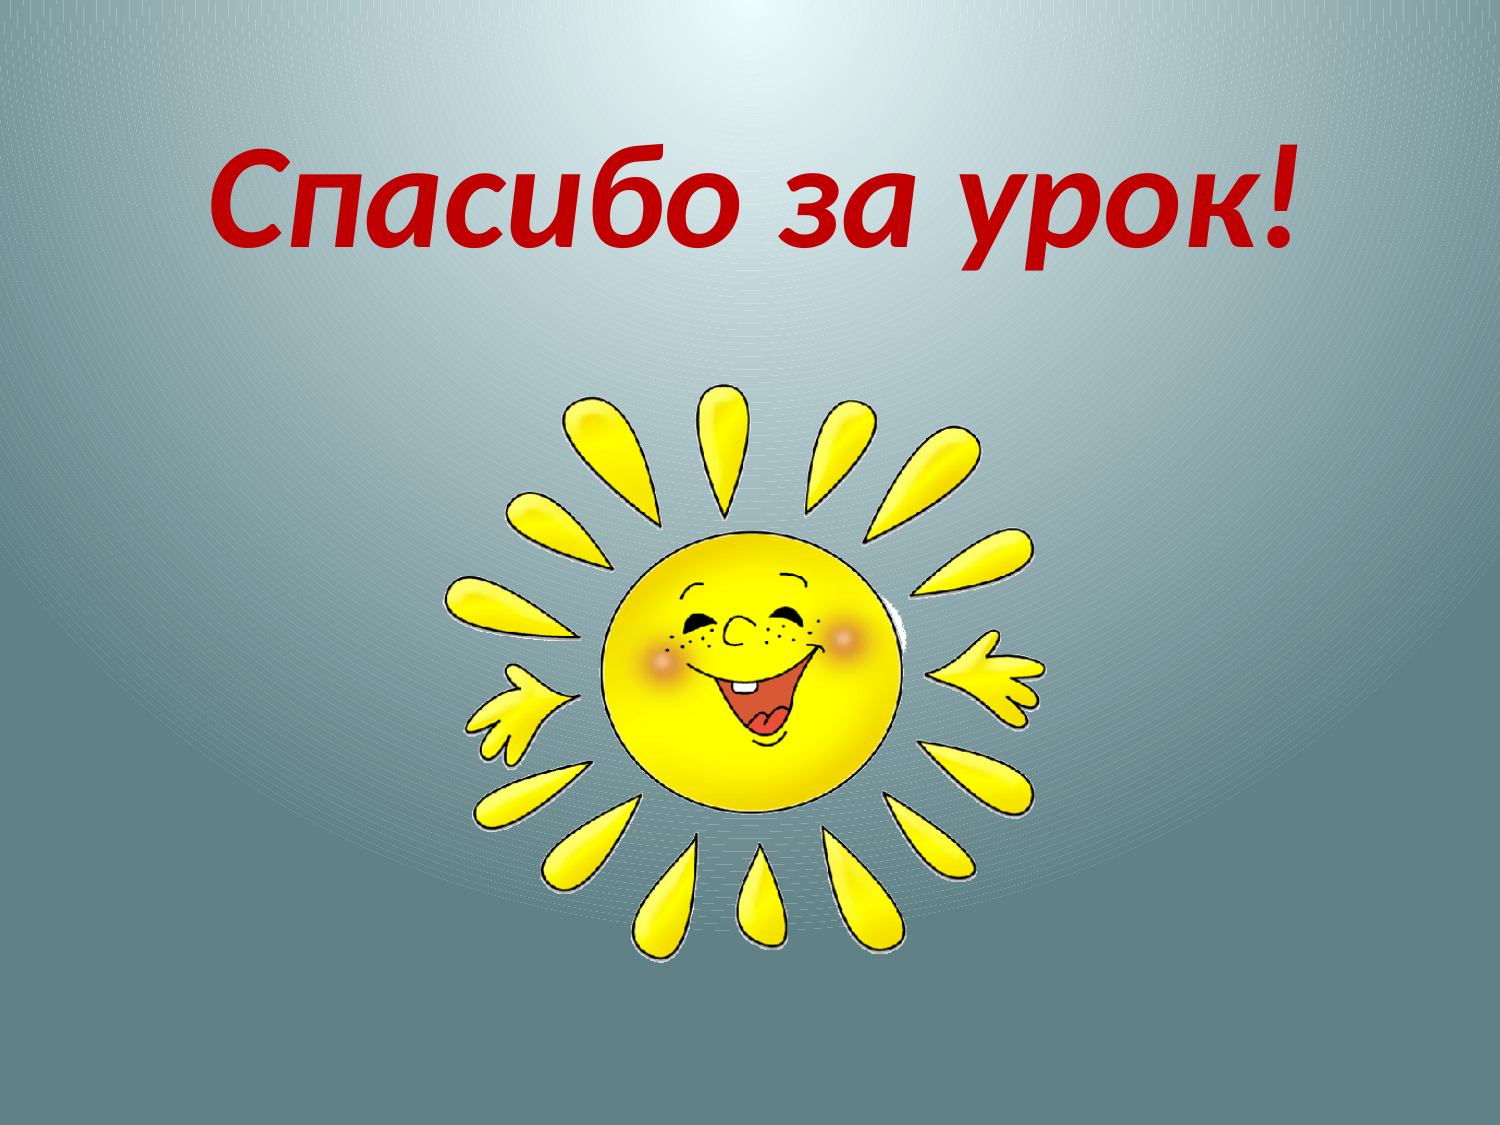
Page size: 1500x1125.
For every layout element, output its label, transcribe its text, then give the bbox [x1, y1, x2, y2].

title Спасибо за урок! [82, 93, 1432, 282]
picture [433, 374, 1075, 973]
